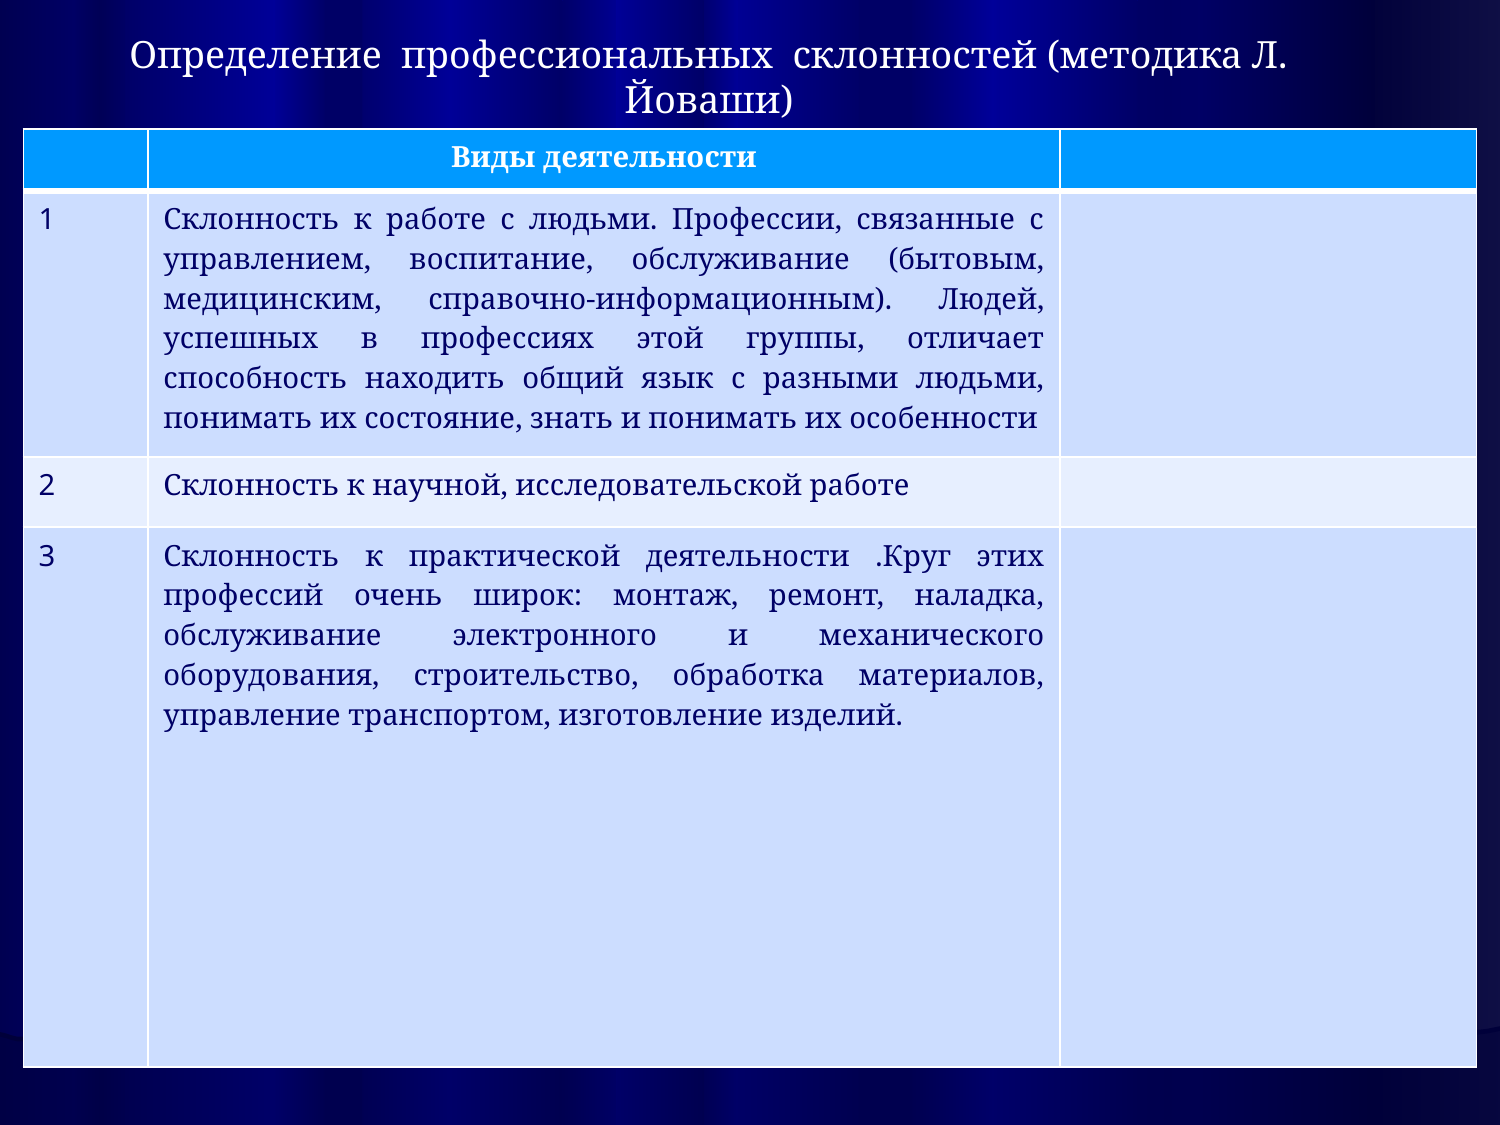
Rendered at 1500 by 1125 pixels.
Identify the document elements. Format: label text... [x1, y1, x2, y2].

table_cell 3 [24, 528, 147, 1066]
table_cell Склонность к работе с людьми. Профессии, связанные с управлением, воспитание, обслуживание (бытовым, медицинским, справочно-информационным). Людей, успешных в профессиях этой группы, отличает способность находить общий язык с разными людьми, понимать их состояние, знать и понимать их особенности [149, 194, 1059, 456]
table_cell 2 [24, 458, 147, 526]
text_box Определение профессиональных склонностей (методика Л. Йоваши) [46, 23, 1372, 128]
table_cell [1061, 458, 1476, 526]
table_cell 1 [24, 194, 147, 456]
table_header Виды деятельности [149, 130, 1059, 188]
table_cell Склонность к научной, исследовательской работе [149, 458, 1059, 526]
table_header [1061, 130, 1476, 188]
table_cell Склонность к практической деятельности .Круг этих профессий очень широк: монтаж, ремонт, наладка, обслуживание электронного и механического оборудования, строительство, обработка материалов, управление транспортом, изготовление изделий. [149, 528, 1059, 1066]
table_header [24, 130, 147, 188]
table_cell [1061, 194, 1476, 456]
table_cell [1061, 528, 1476, 1066]
